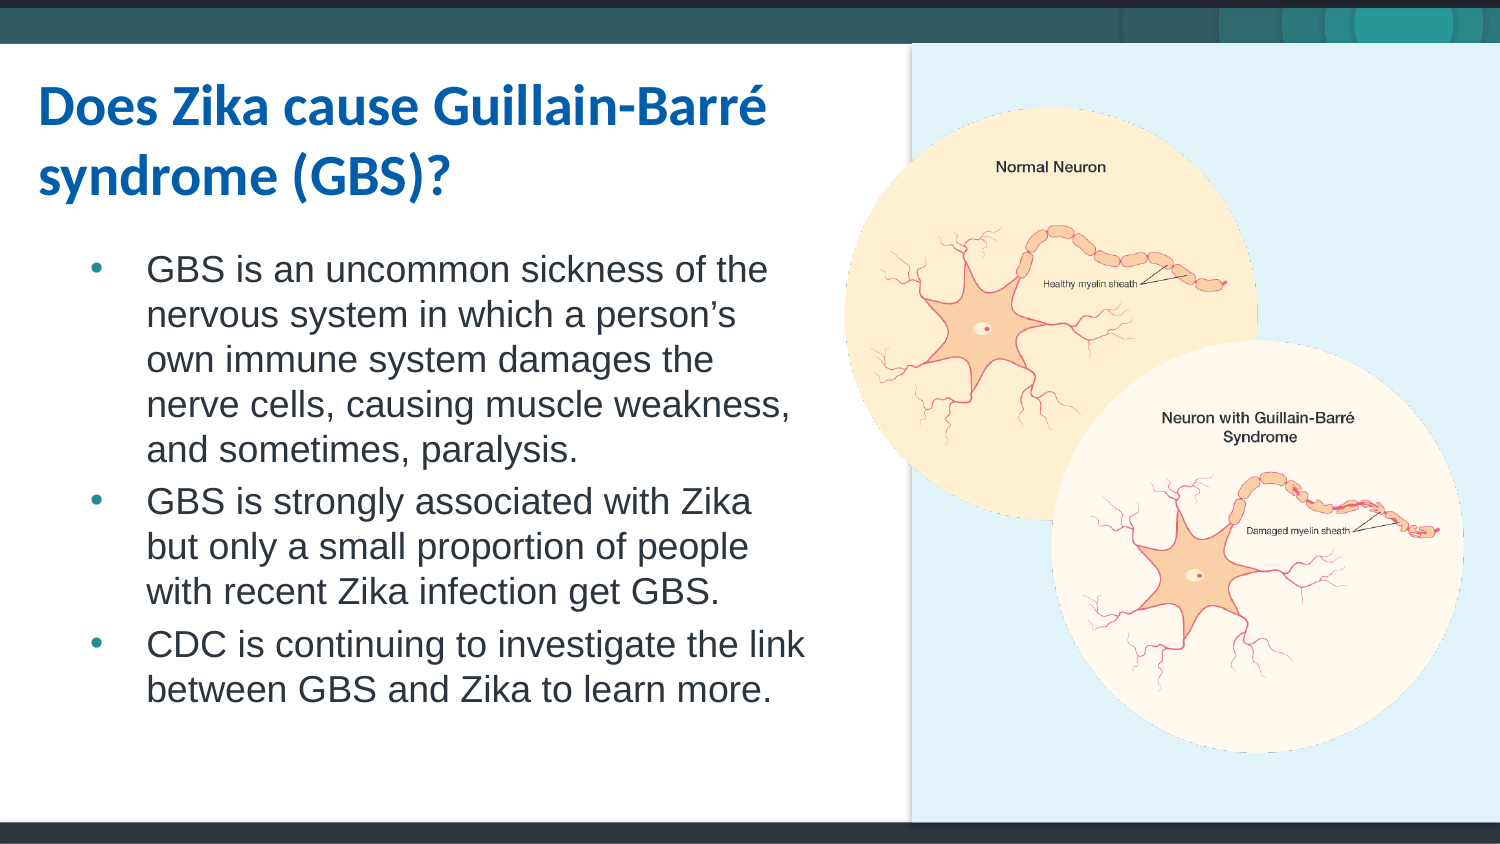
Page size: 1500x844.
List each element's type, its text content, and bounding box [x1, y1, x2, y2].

title Does Zika cause Guillain-Barré syndrome (GBS)? [23, 59, 889, 211]
picture [844, 107, 1465, 753]
list GBS is an uncommon sickness of the nervous system in which a person’s own immune system damages the nerve cells, causing muscle weakness, and sometimes, paralysis. GBS is strongly associated with Zika but only a small proportion of people with recent Zika infection get GBS. CDC is continuing to investigate the link between GBS and Zika to learn more. [75, 237, 826, 771]
picture [0, 0, 1500, 44]
